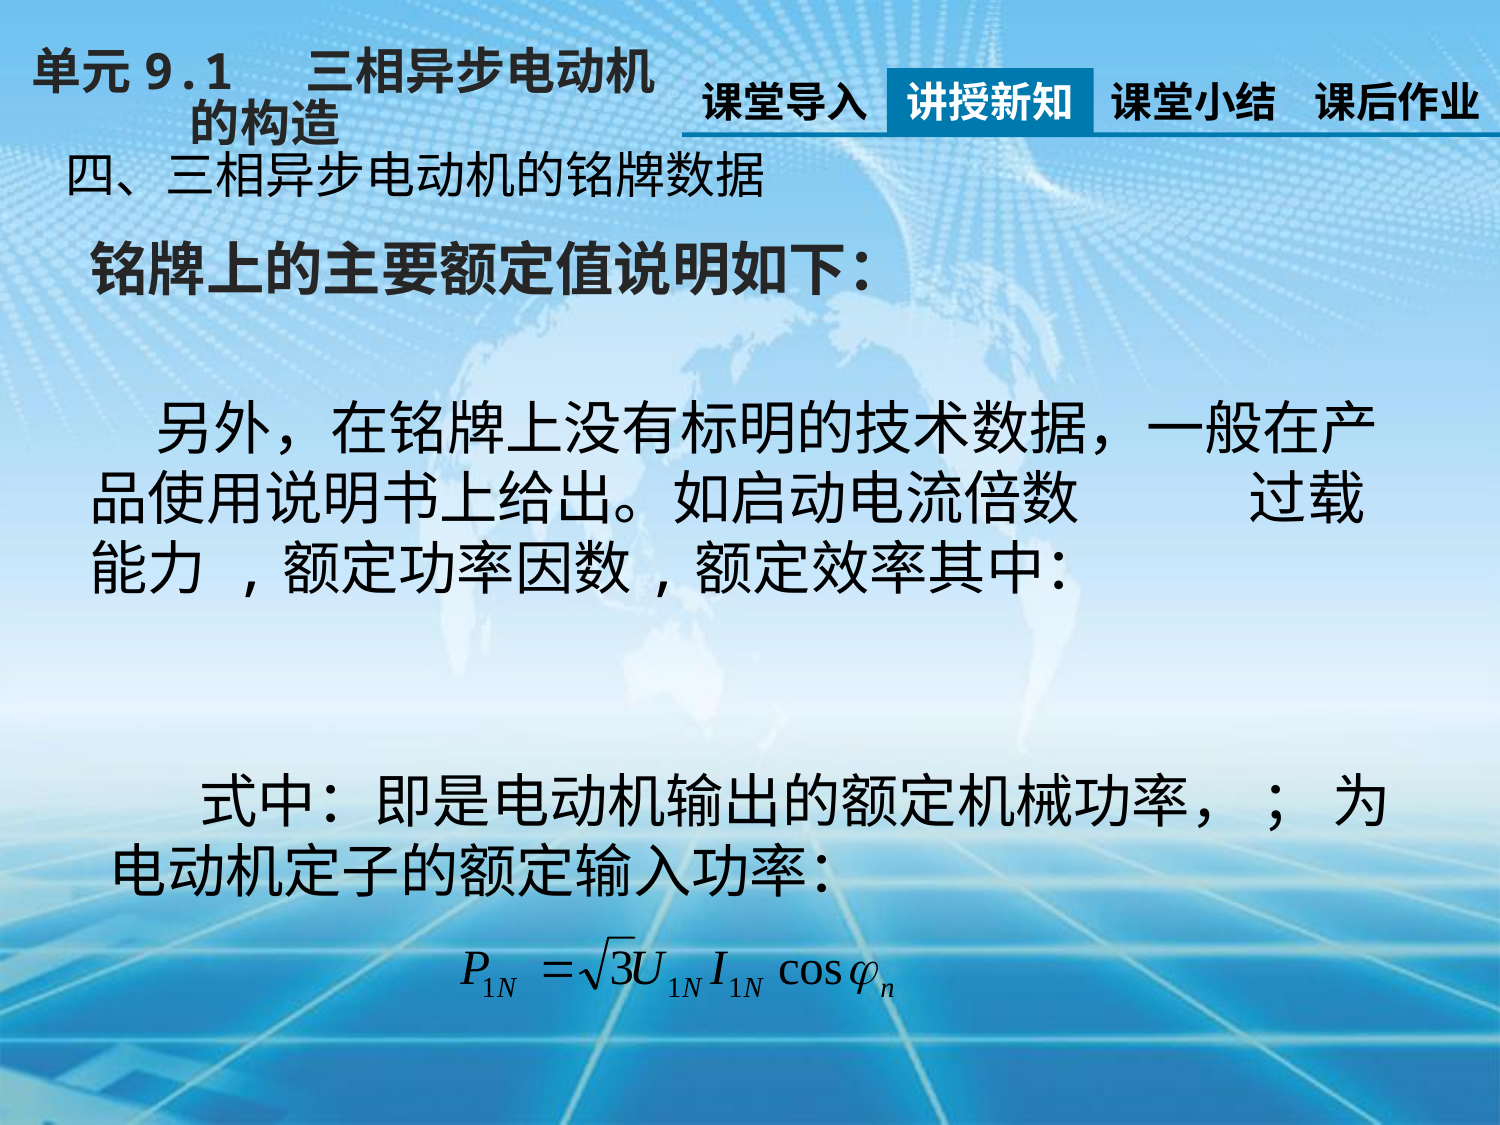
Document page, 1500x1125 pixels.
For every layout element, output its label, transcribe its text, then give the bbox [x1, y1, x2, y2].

text_box 铭牌上的主要额定值说明如下： [74, 224, 1422, 380]
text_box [16, 39, 1500, 160]
text_box 四、三相异步电动机的铭牌数据 [50, 160, 1401, 223]
picture [0, 0, 1500, 1125]
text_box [451, 927, 903, 1010]
